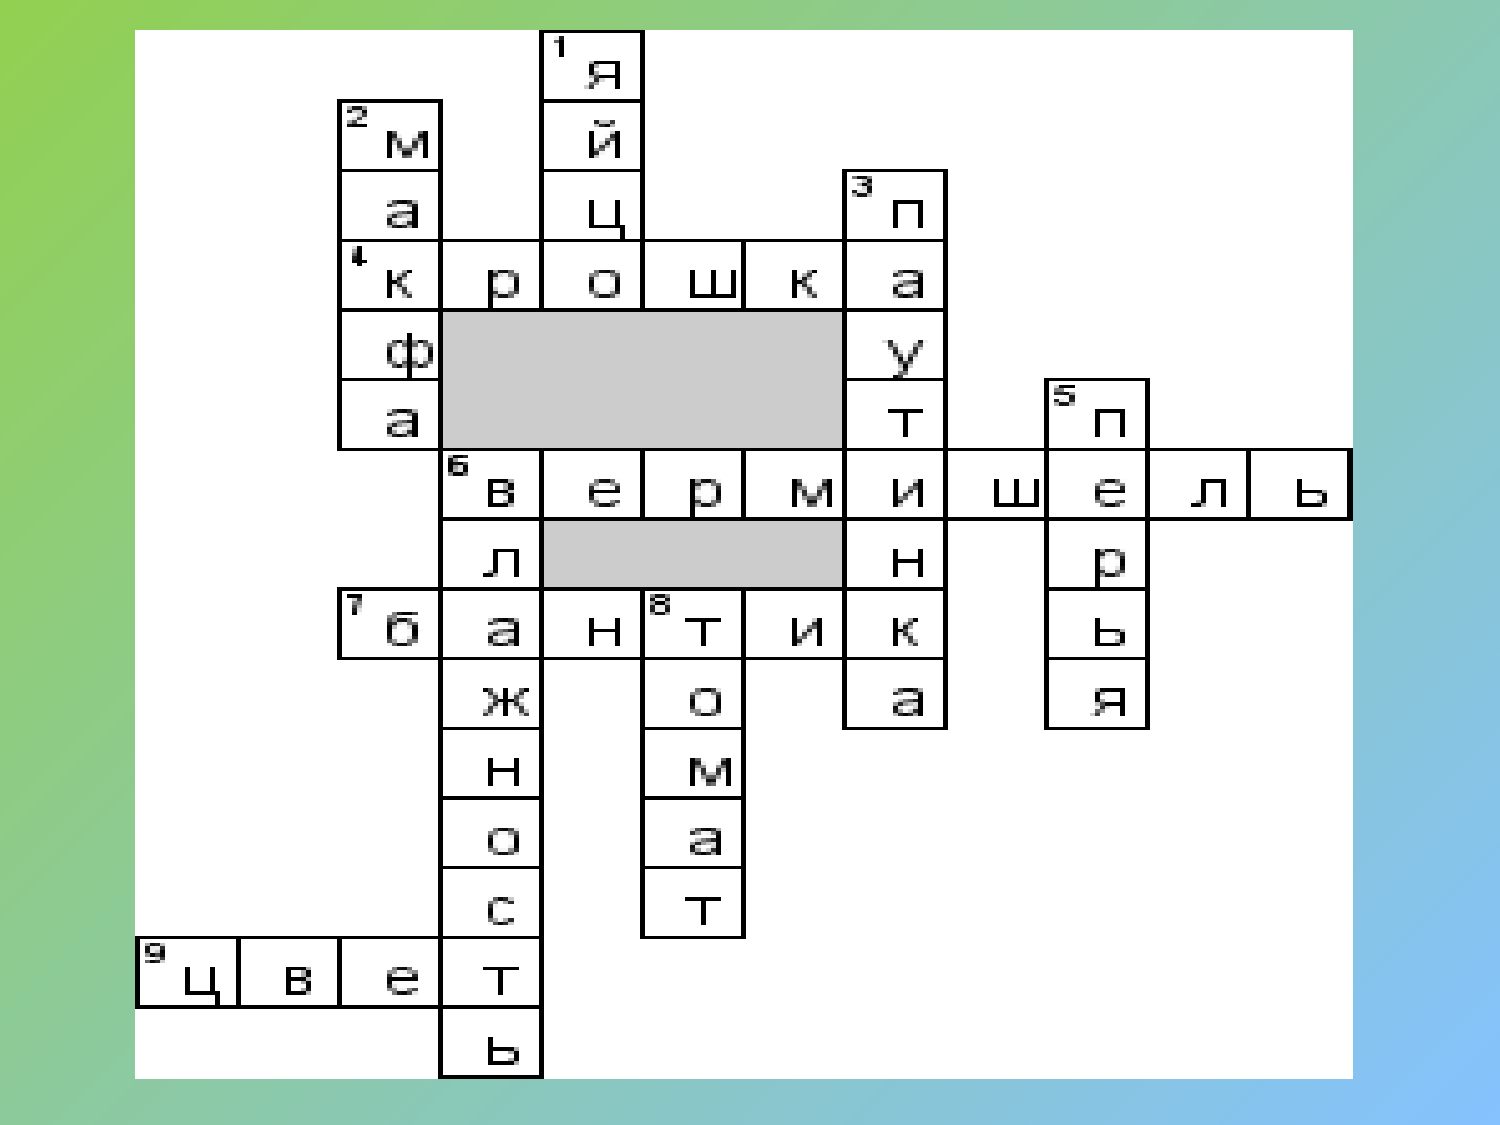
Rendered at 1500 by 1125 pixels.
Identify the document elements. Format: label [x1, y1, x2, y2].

picture [135, 30, 1353, 1079]
